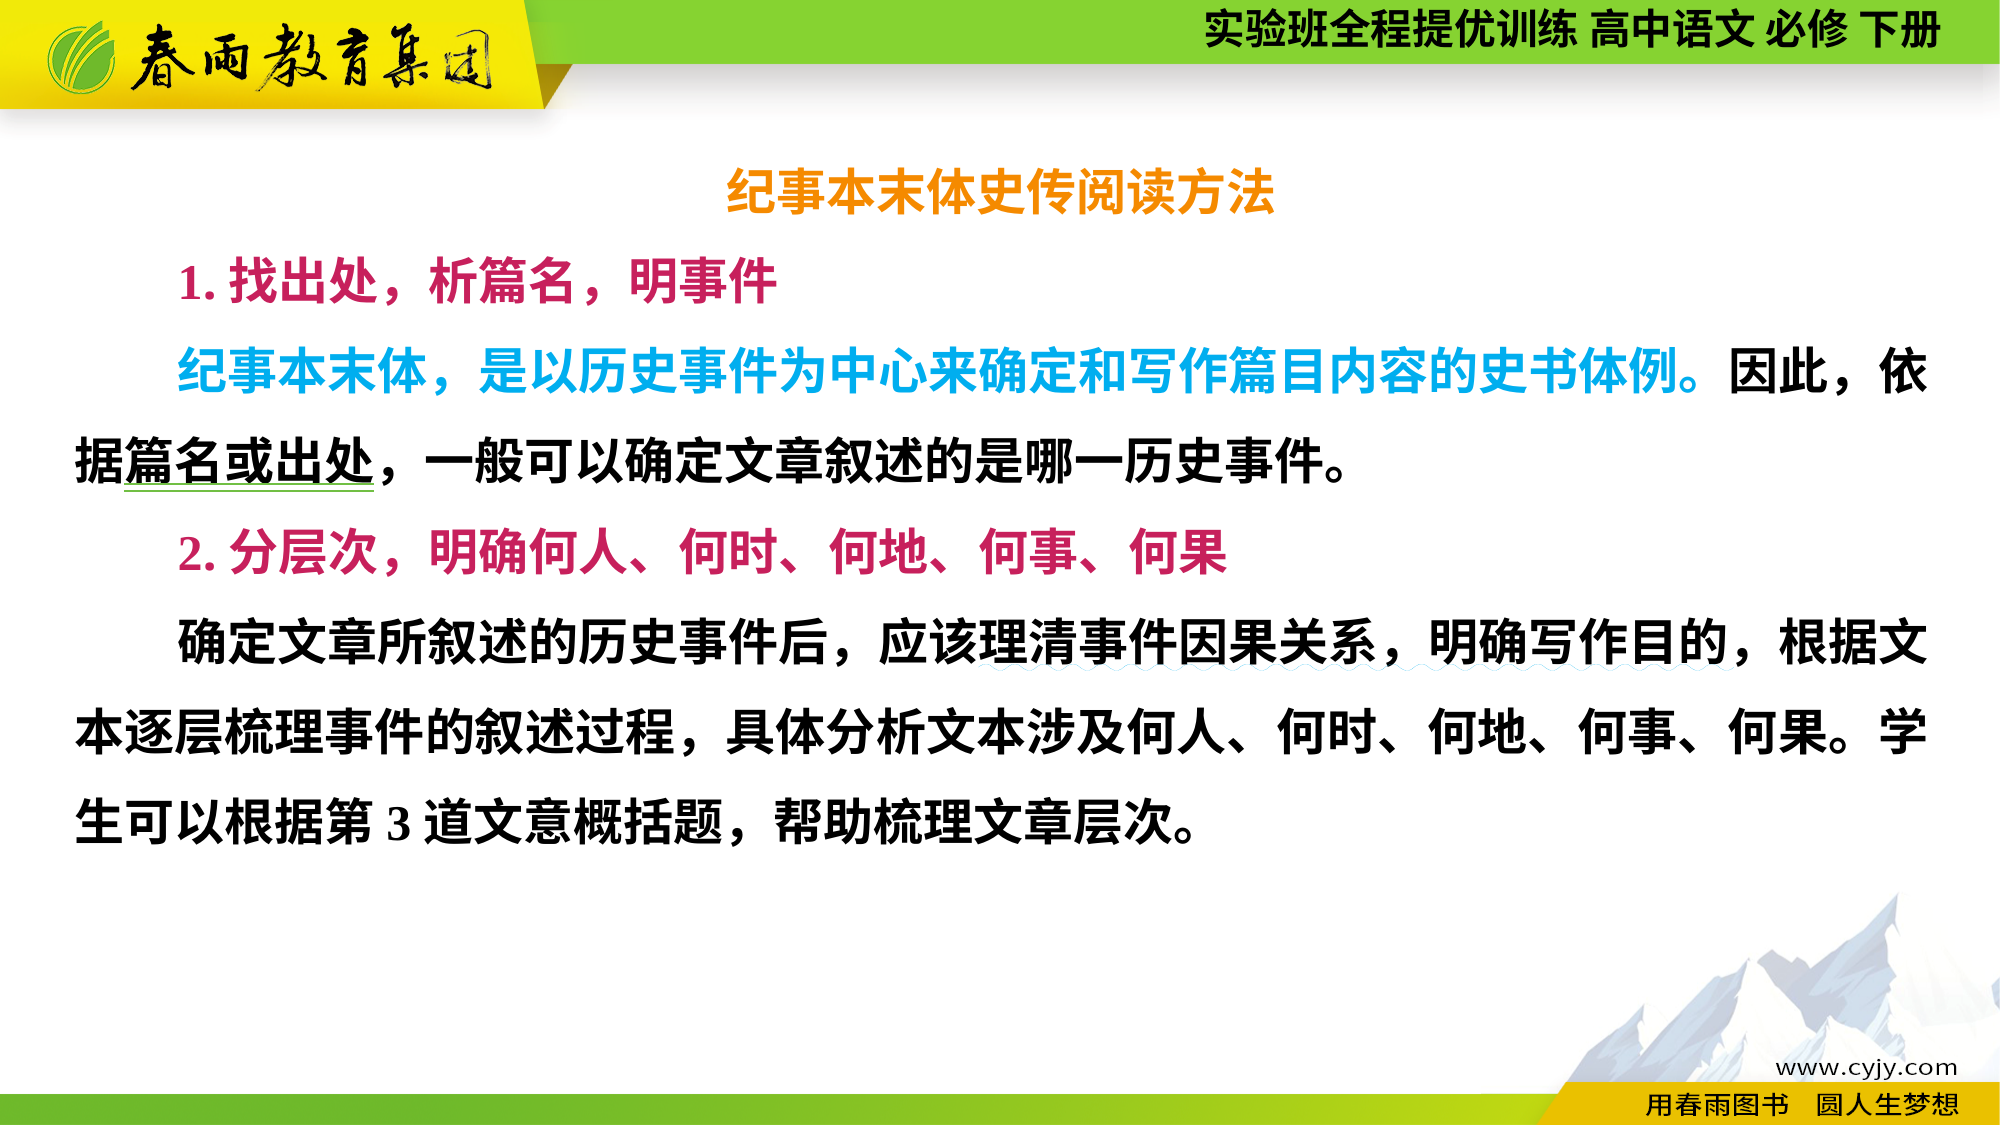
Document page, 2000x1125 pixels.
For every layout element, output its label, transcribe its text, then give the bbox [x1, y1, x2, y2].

picture [0, 0, 2000, 1125]
list 纪事本末体史传阅读方法 1.找出处，析篇名，明事件 纪事本末体，是以历史事件为中心来确定和写作篇目内容的史书体例。因此，依据篇名或出处，一般可以确定文章叙述的是哪一历史事件。 2.分层次，明确何人、何时、何地、何事、何果 确定文章所叙述的历史事件后，应该理清事件因果关系，明确写作目的，根据文本逐层梳理事件的叙述过程，具体分析文本涉及何人、何时、何地、何事、何果。学生可以根据第3道文意概括题，帮助梳理文章层次。 [59, 122, 1944, 865]
